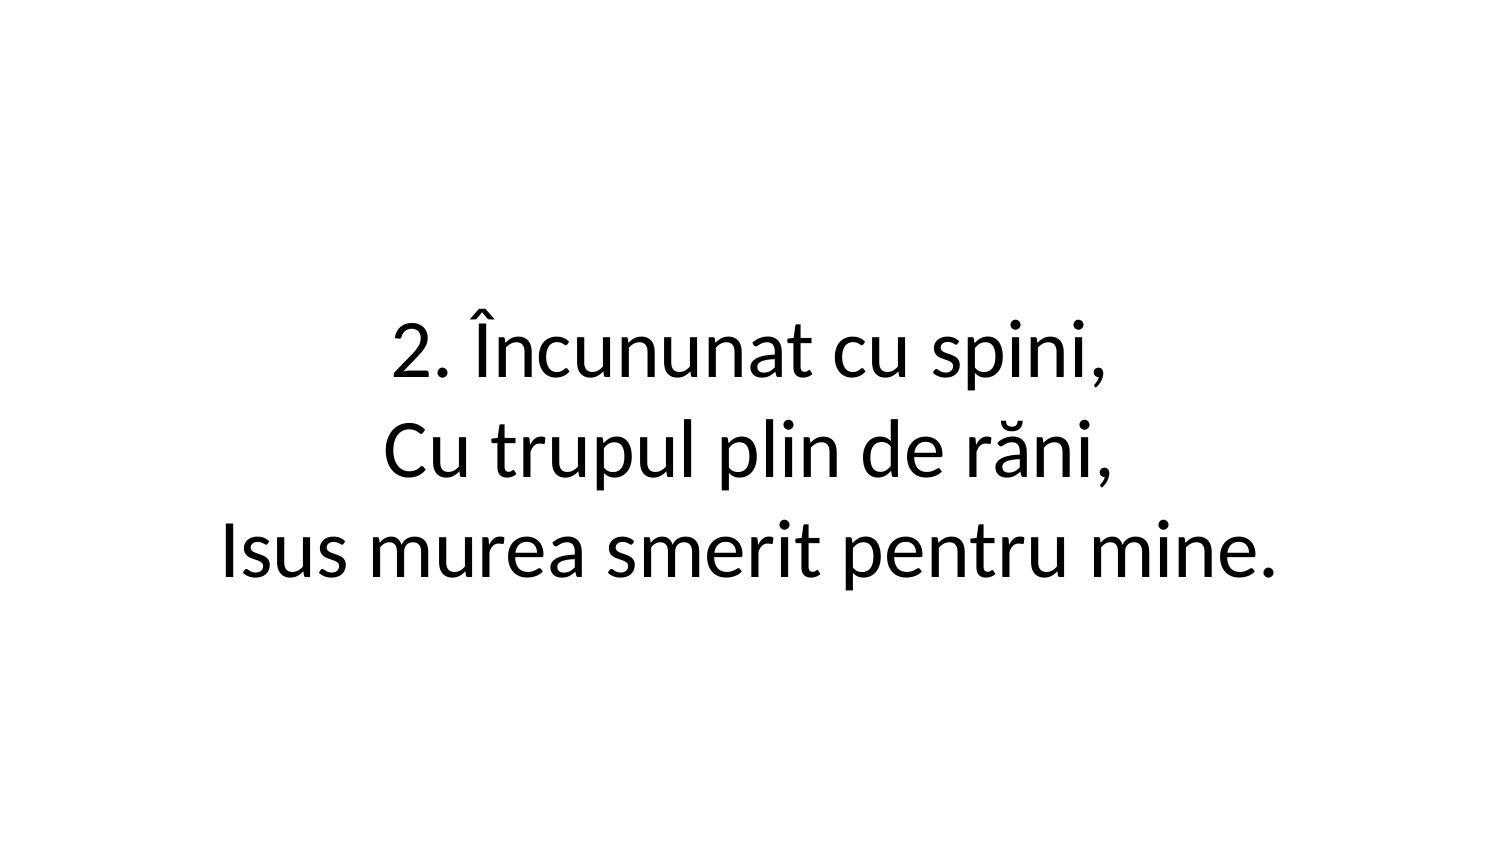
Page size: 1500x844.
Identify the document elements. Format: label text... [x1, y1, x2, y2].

text_box 2. Încununat cu spini, Cu trupul plin de răni, Isus murea smerit pentru mine. [204, 242, 1296, 602]
